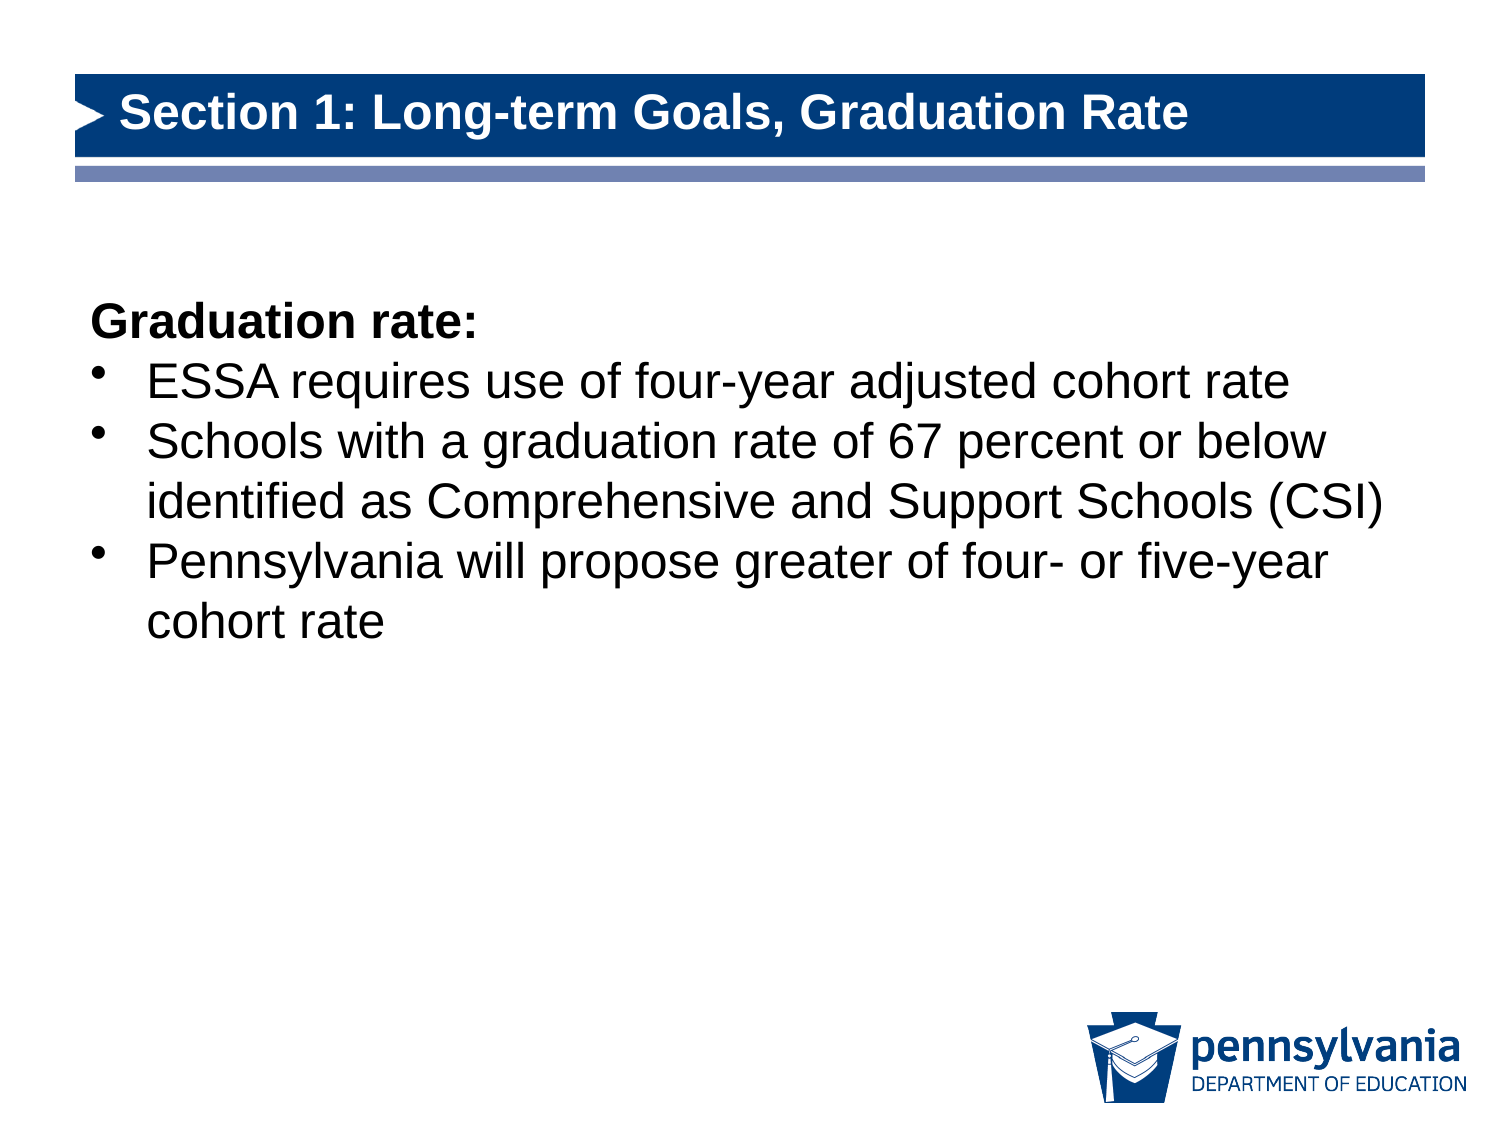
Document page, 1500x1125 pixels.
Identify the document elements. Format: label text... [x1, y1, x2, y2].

picture [1087, 1012, 1466, 1103]
picture [74, 74, 1426, 182]
list Graduation rate: ESSA requires use of four-year adjusted cohort rate Schools with a graduation rate of 67 percent or below identified as Comprehensive and Support Schools (CSI) Pennsylvania will propose greater of four- or five-year cohort rate [75, 280, 1425, 988]
